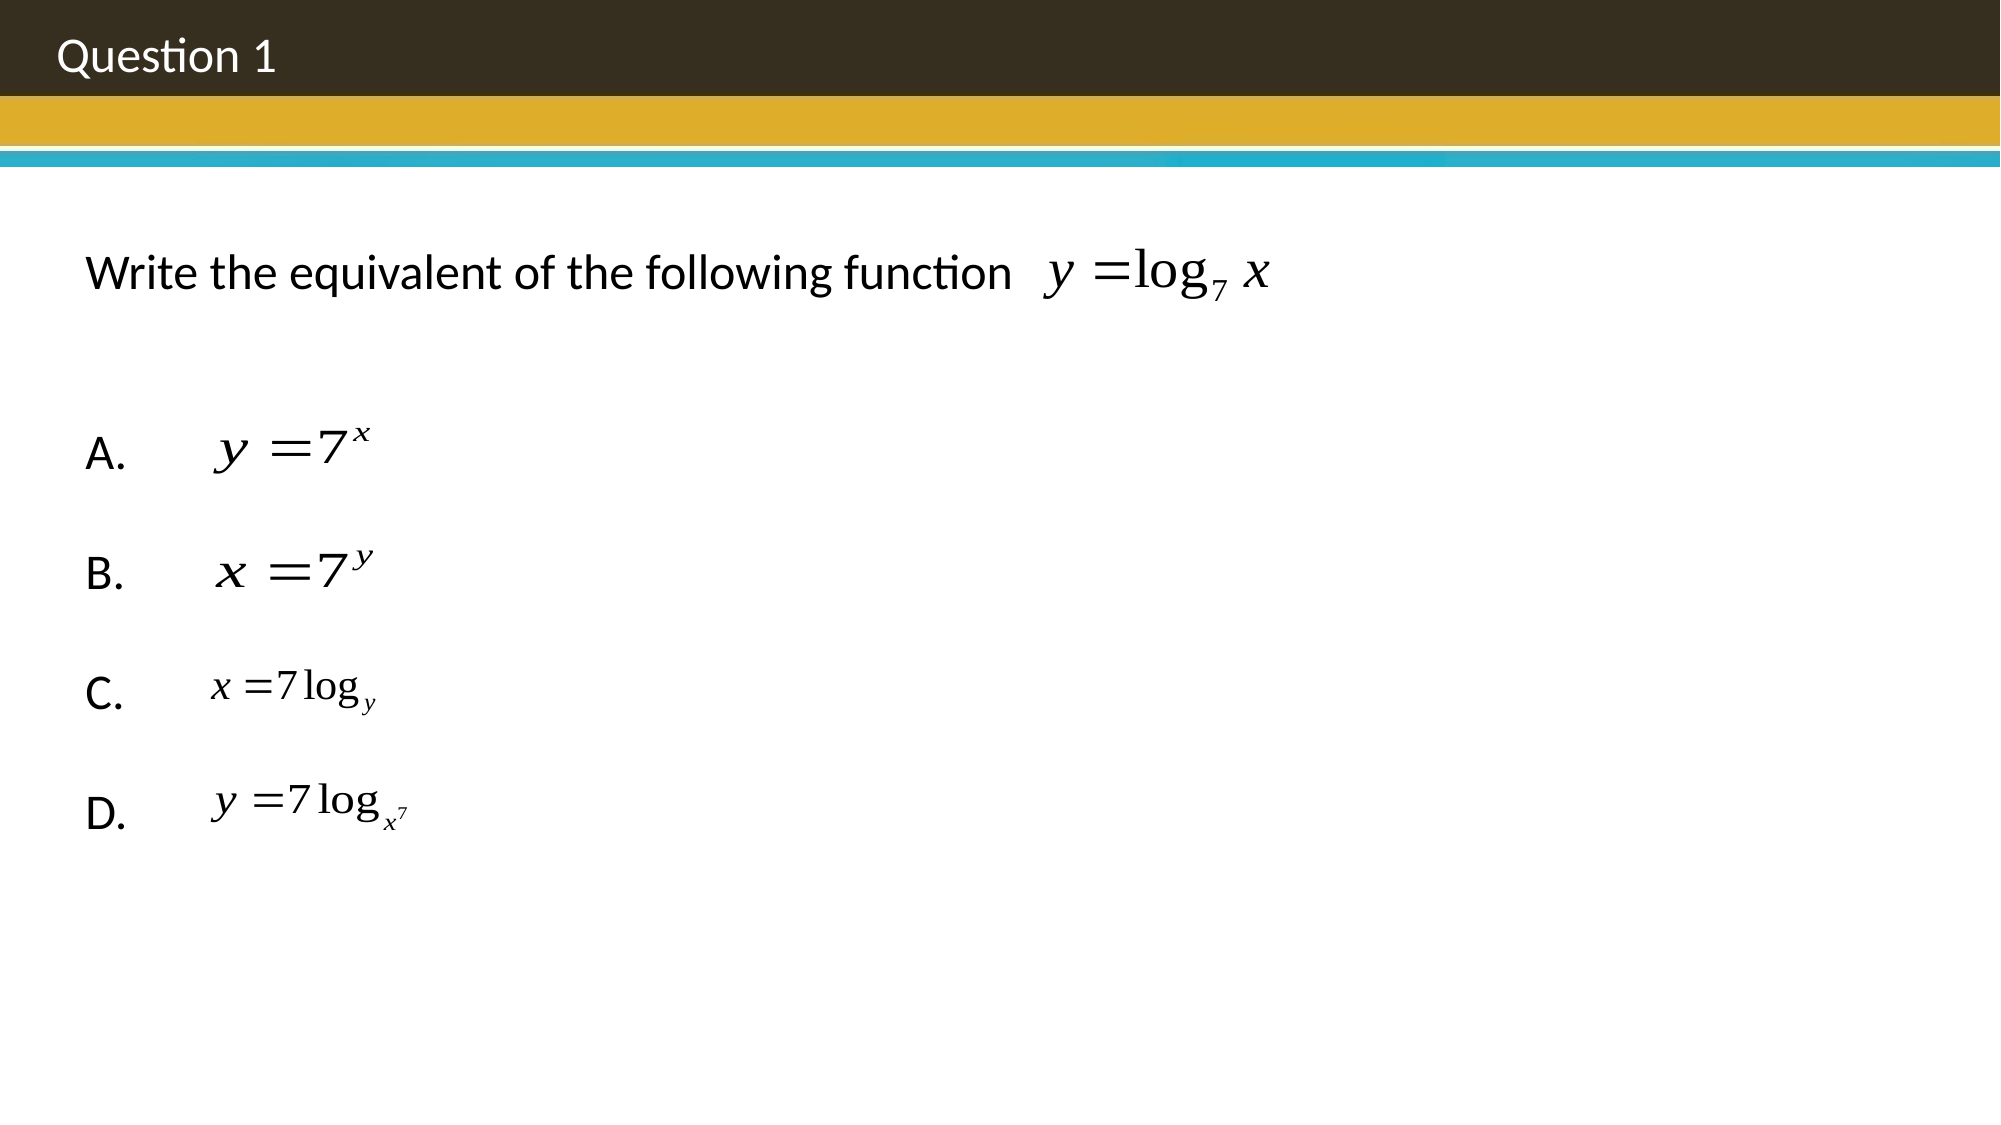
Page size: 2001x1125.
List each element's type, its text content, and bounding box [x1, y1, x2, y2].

picture [202, 532, 385, 600]
picture [202, 409, 385, 484]
picture [202, 771, 420, 839]
picture [0, 0, 2000, 167]
picture [202, 656, 384, 725]
text_box Question 1 [41, 14, 293, 90]
picture [1034, 232, 1283, 315]
text_box Write the equivalent of the following function A. B. C. D. [70, 232, 1795, 1125]
